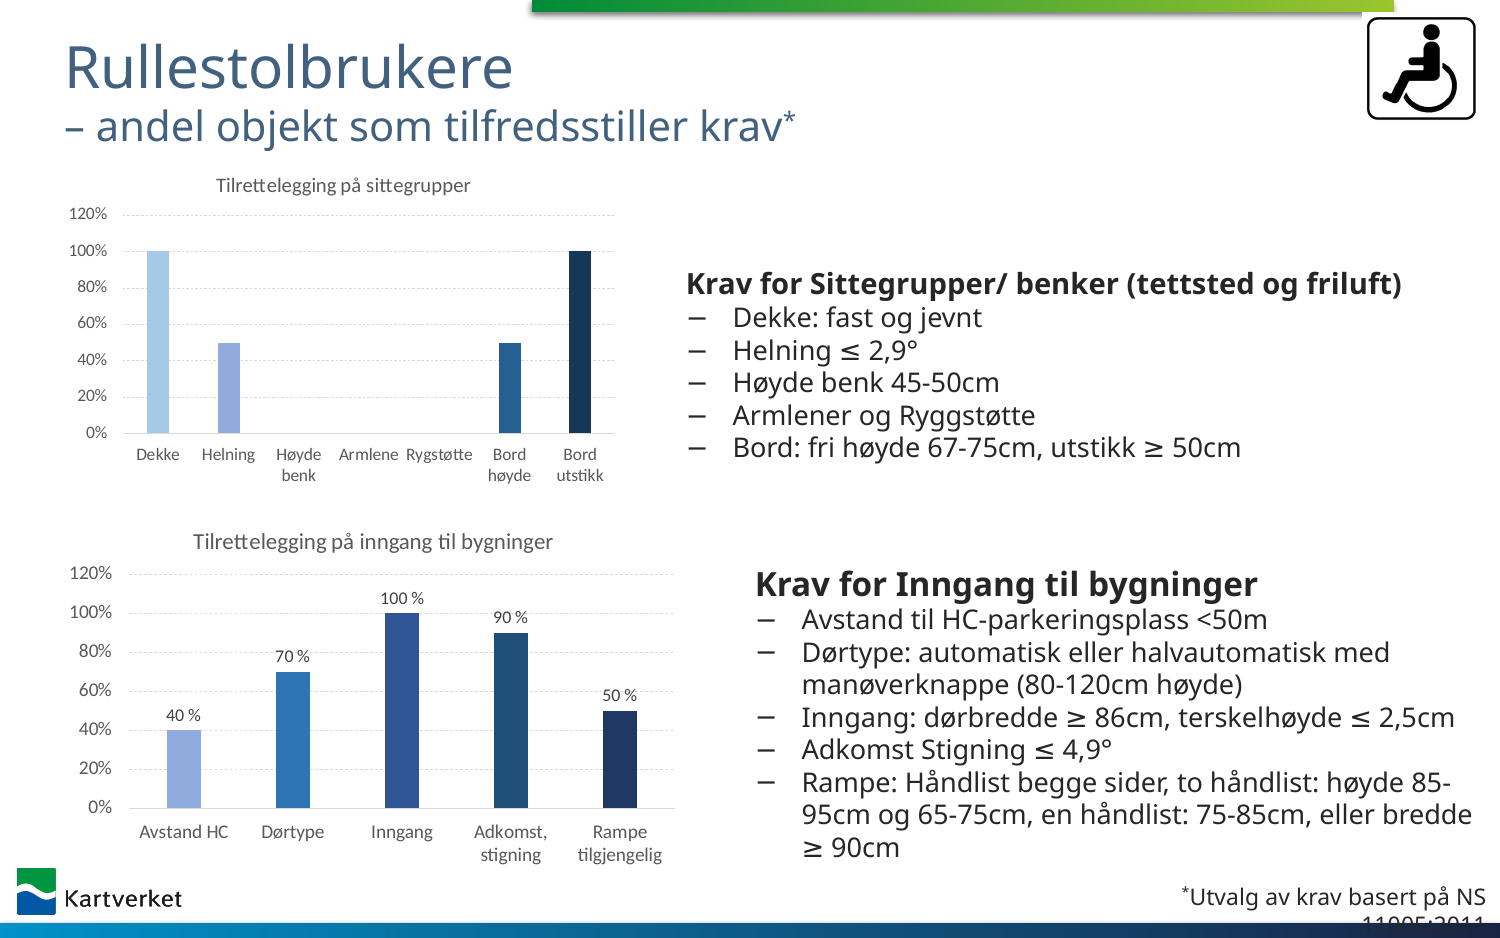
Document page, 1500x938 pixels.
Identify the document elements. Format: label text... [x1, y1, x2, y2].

picture [62, 166, 625, 492]
picture [1362, 12, 1481, 126]
text_box *Utvalg av krav basert på NS 11005:2011 [1068, 873, 1500, 938]
text_box Krav for Sittegrupper/ benker (tettsted og friluft) Dekke: fast og jevnt Helning ≤ 2,9° Høyde benk 45-50cm Armlener og Ryggstøtte Bord: fri høyde 67-75cm, utstikk ≥ 50cm [670, 258, 1418, 471]
text_box Krav for Inngang til bygninger Avstand til HC-parkeringsplass <50m Dørtype: automatisk eller halvautomatisk med manøverknappe (80-120cm høyde) Inngang: dørbredde ≥ 86cm, terskelhøyde ≤ 2,5cm Adkomst Stigning ≤ 4,9° Rampe: Håndlist begge sider, to håndlist: høyde 85-95cm og 65-75cm, en håndlist: 75-85cm, eller bredde ≥ 90cm [740, 555, 1491, 870]
text_box Rullestolbrukere – andel objekt som tilfredsstiller krav* [49, 25, 1431, 158]
picture [62, 520, 685, 874]
